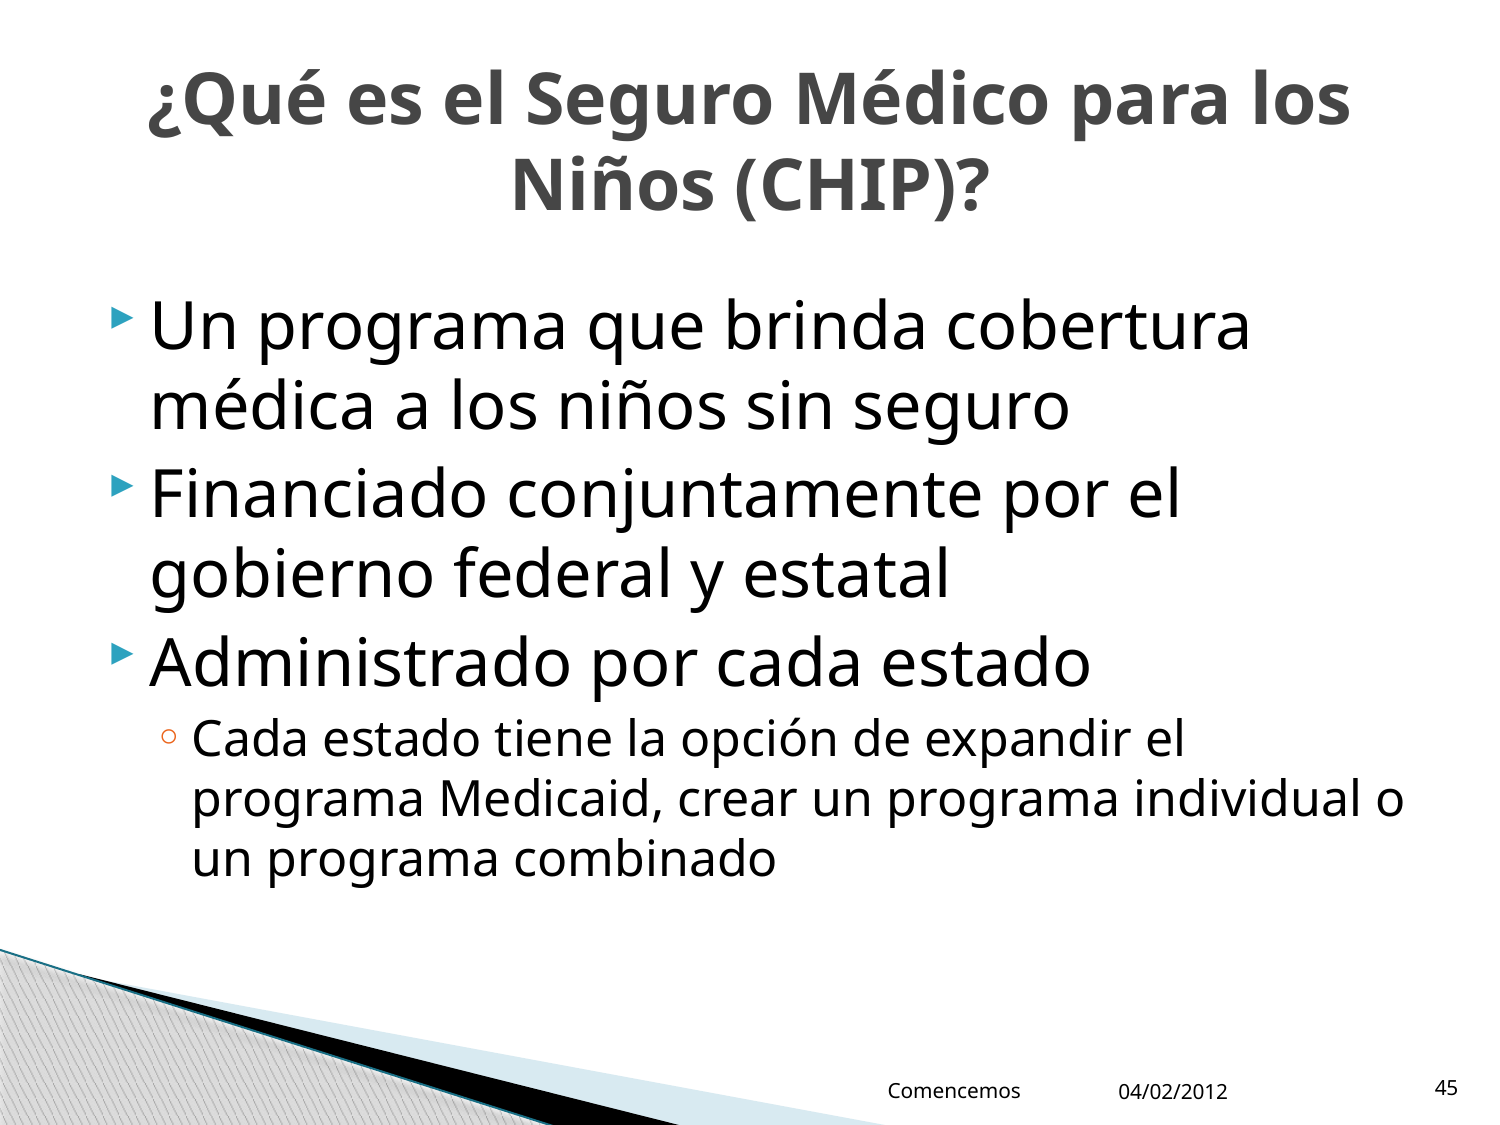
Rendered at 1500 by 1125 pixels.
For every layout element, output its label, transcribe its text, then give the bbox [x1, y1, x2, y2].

list Un programa que brinda cobertura médica a los niños sin seguro Financiado conjuntamente por el gobierno federal y estatal Administrado por cada estado Cada estado tiene la opción de expandir el programa Medicaid, crear un programa individual o un programa combinado [75, 275, 1425, 986]
footer Comencemos [650, 1050, 1036, 1110]
title ¿Qué es el Seguro Médico para los Niños (CHIP)? [75, 45, 1425, 233]
slide_number 45 [1087, 1050, 1474, 1110]
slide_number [1103, 1051, 1419, 1112]
